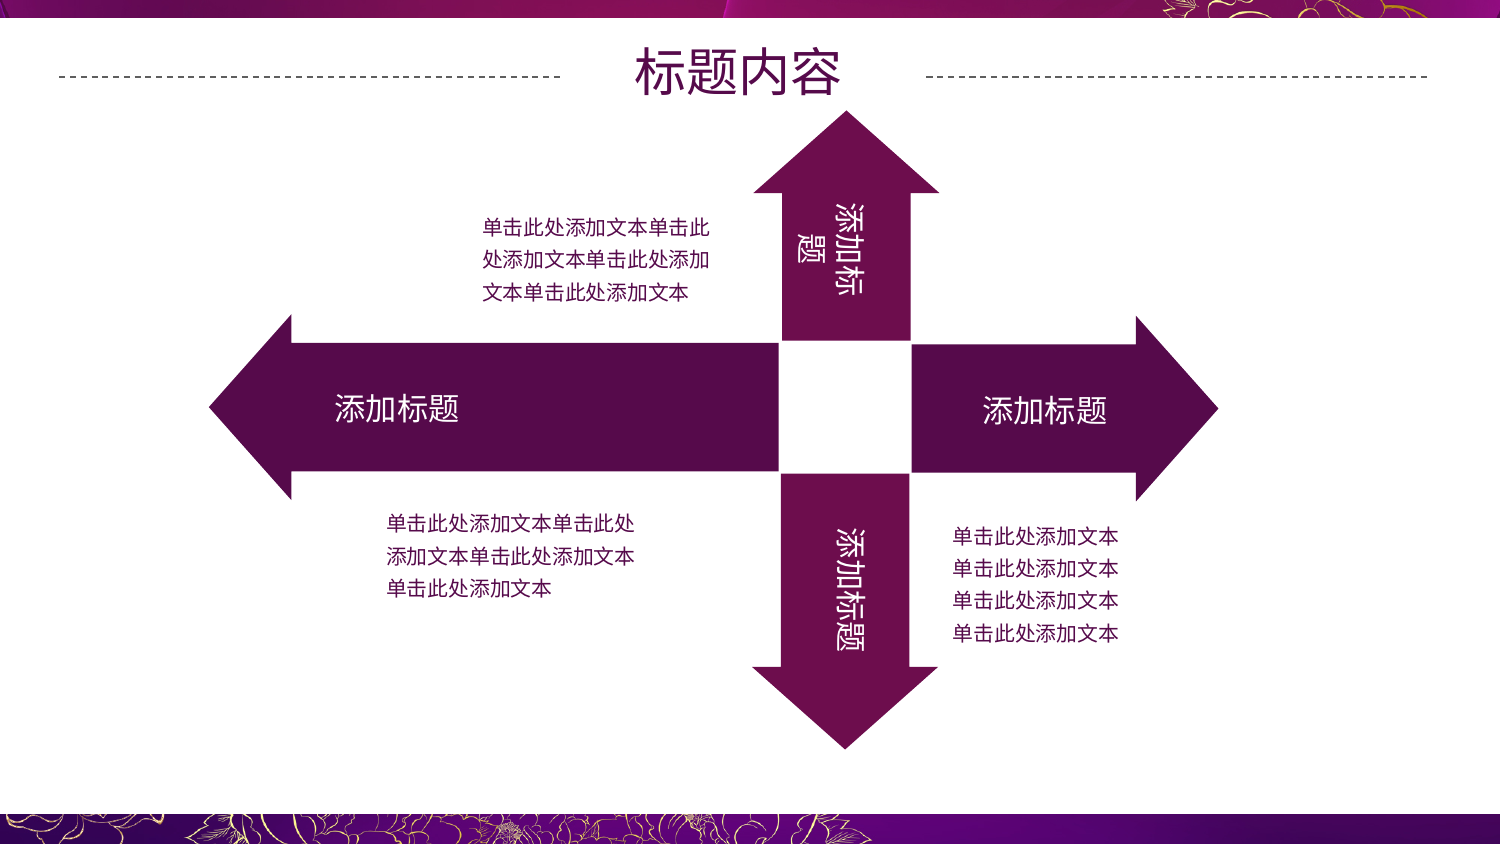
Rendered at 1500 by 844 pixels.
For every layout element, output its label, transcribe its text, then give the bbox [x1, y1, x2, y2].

text_box [752, 473, 939, 750]
picture [0, 814, 1500, 844]
text_box 单击此处添加文本单击此处添加文本单击此处添加文本单击此处添加文本 [467, 199, 744, 312]
text_box 添加标题 [808, 176, 877, 323]
text_box [911, 315, 1219, 502]
text_box 添加标题 [914, 383, 1176, 437]
text_box 单击此处添加文本 单击此处添加文本 单击此处添加文本 单击此处添加文本 [938, 508, 1140, 653]
text_box [753, 110, 940, 341]
text_box 添加标题 [288, 382, 506, 435]
text_box 标题内容 [608, 32, 868, 110]
picture [0, 0, 1500, 18]
text_box 添加标题 [810, 492, 879, 688]
text_box [208, 314, 779, 501]
text_box 单击此处添加文本单击此处添加文本单击此处添加文本单击此处添加文本 [371, 496, 653, 609]
